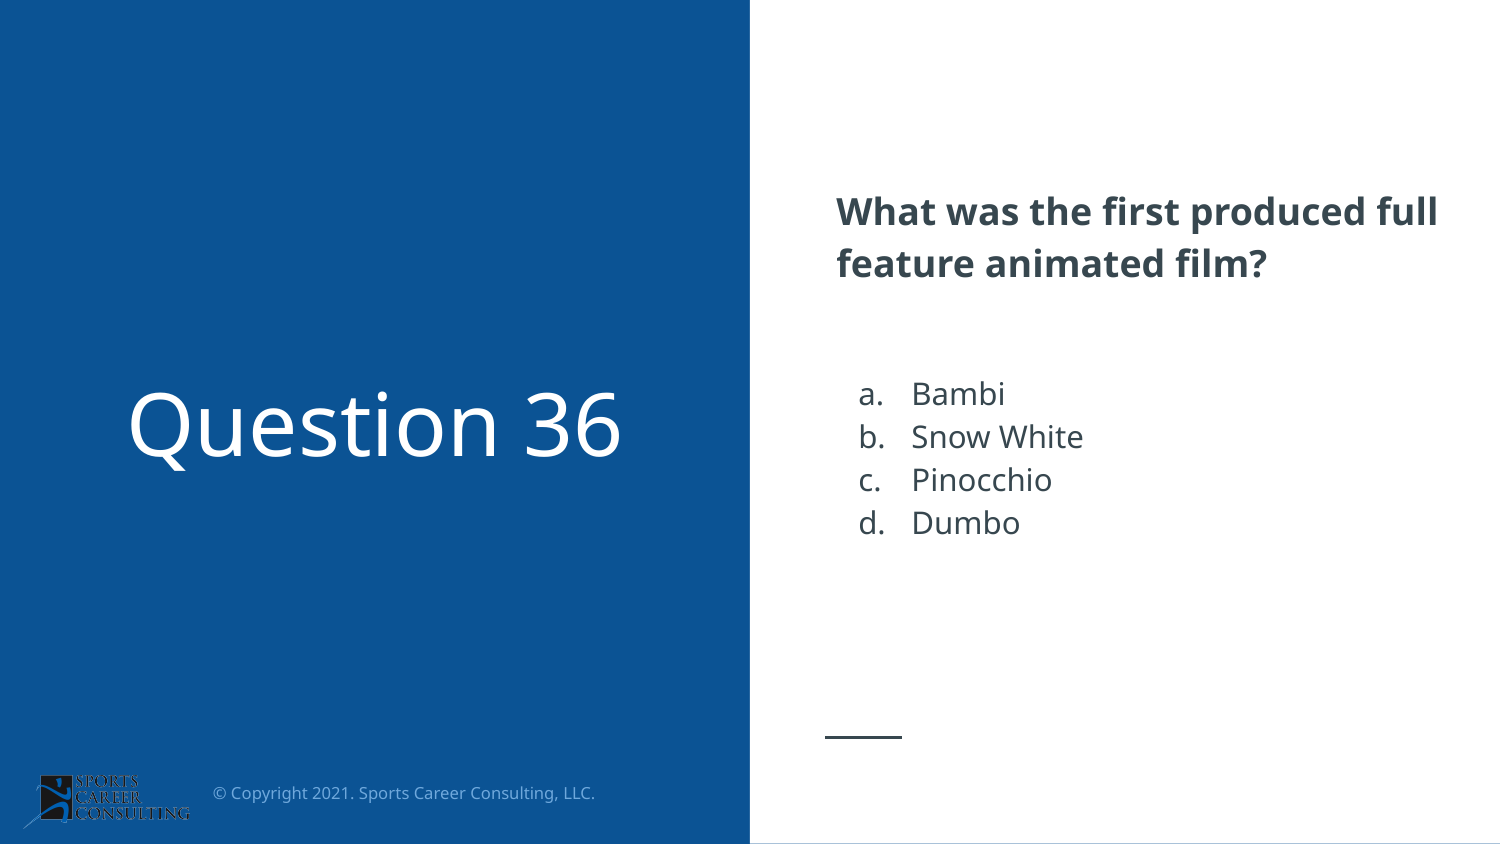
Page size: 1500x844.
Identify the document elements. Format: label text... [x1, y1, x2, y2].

title Question 36 [43, 298, 708, 546]
list What was the first produced full feature animated film? Bambi Snow White Pinocchio Dumbo [821, 118, 1486, 725]
text_box © Copyright 2021. Sports Career Consulting, LLC. [197, 767, 750, 838]
picture [22, 774, 190, 829]
